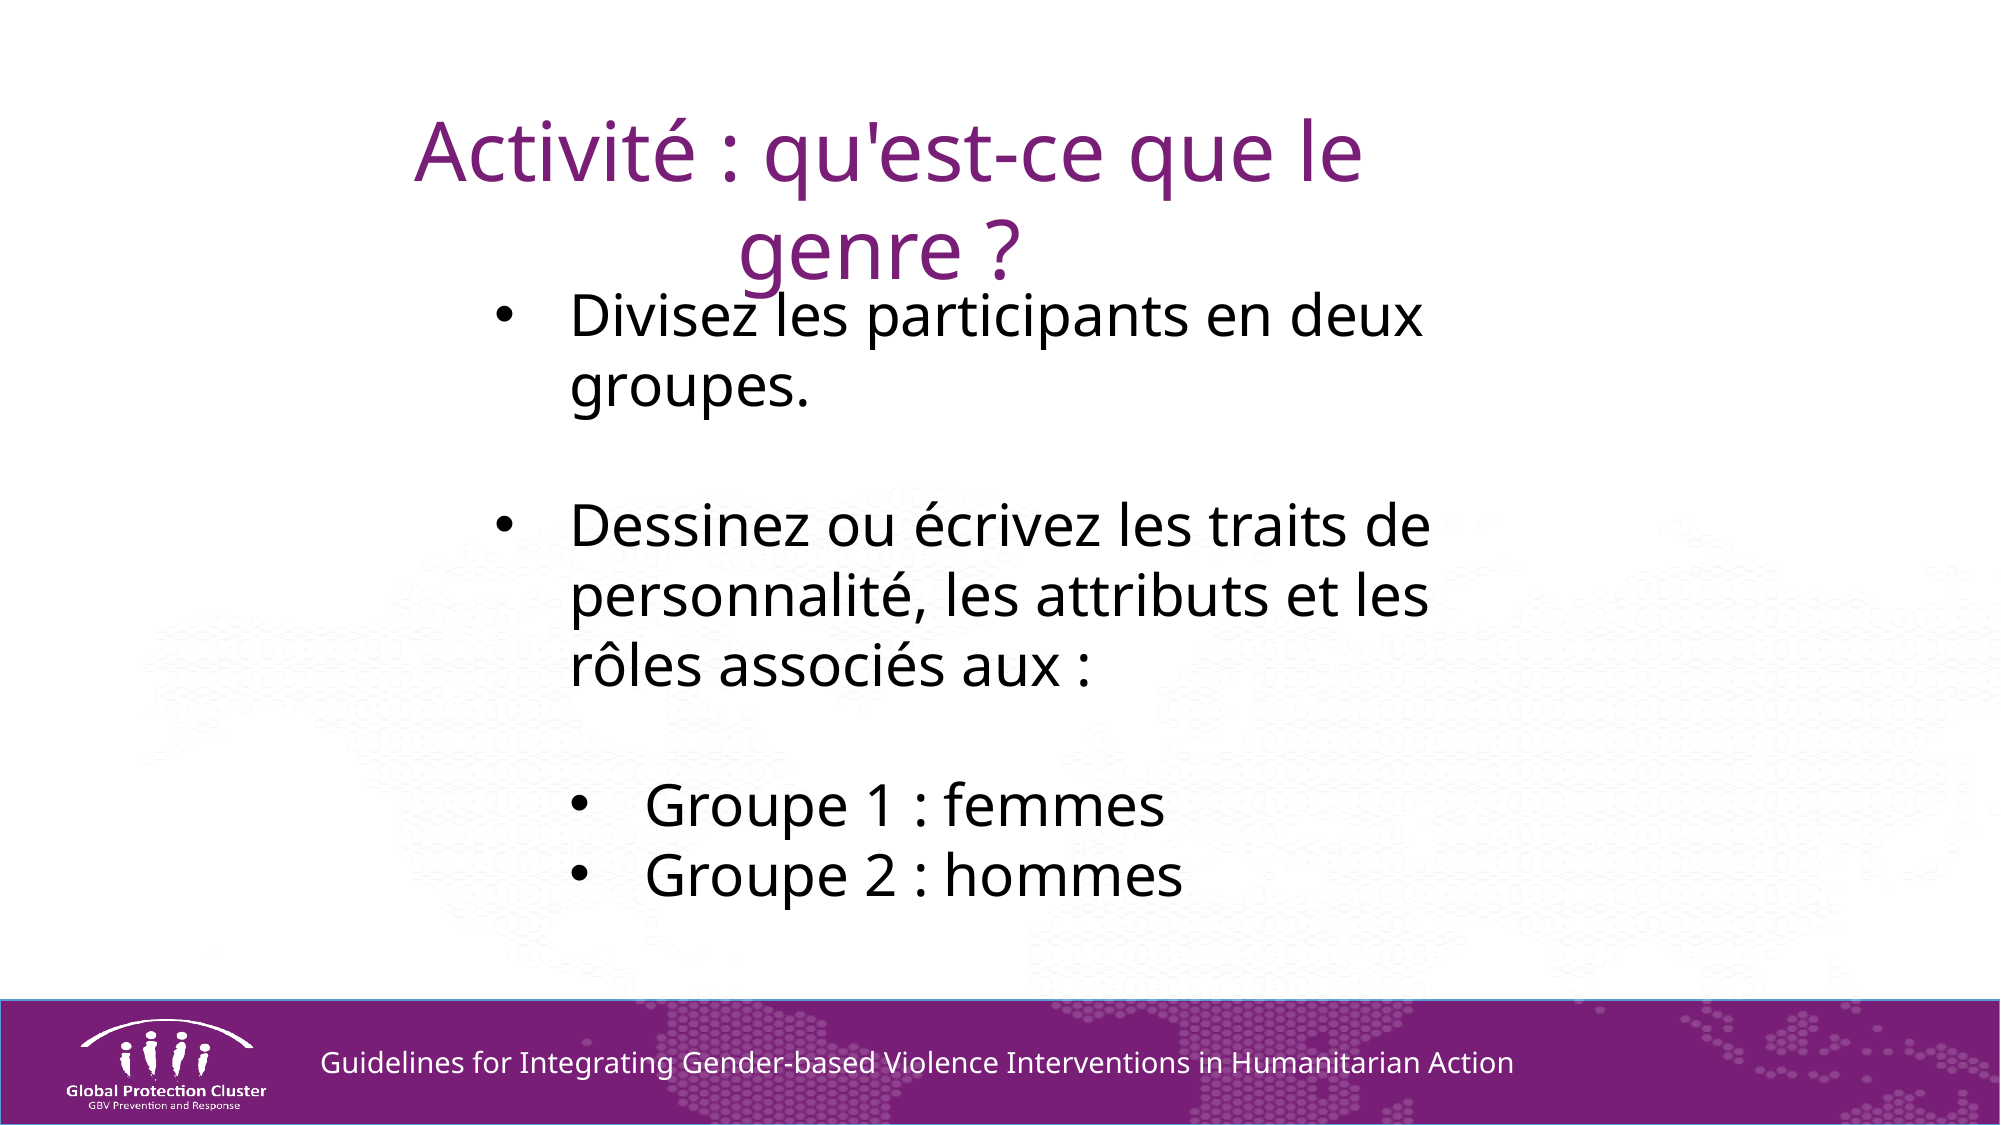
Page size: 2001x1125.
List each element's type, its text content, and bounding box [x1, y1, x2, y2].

text_box Divisez les participants en deux groupes. Dessinez ou écrivez les traits de personnalité, les attributs et les rôles associés aux : Groupe 1 : femmes Groupe 2 : hommes [479, 270, 1486, 1006]
text_box Activité : qu'est-ce que le genre ? [319, 91, 1461, 375]
picture [56, 254, 2001, 1125]
